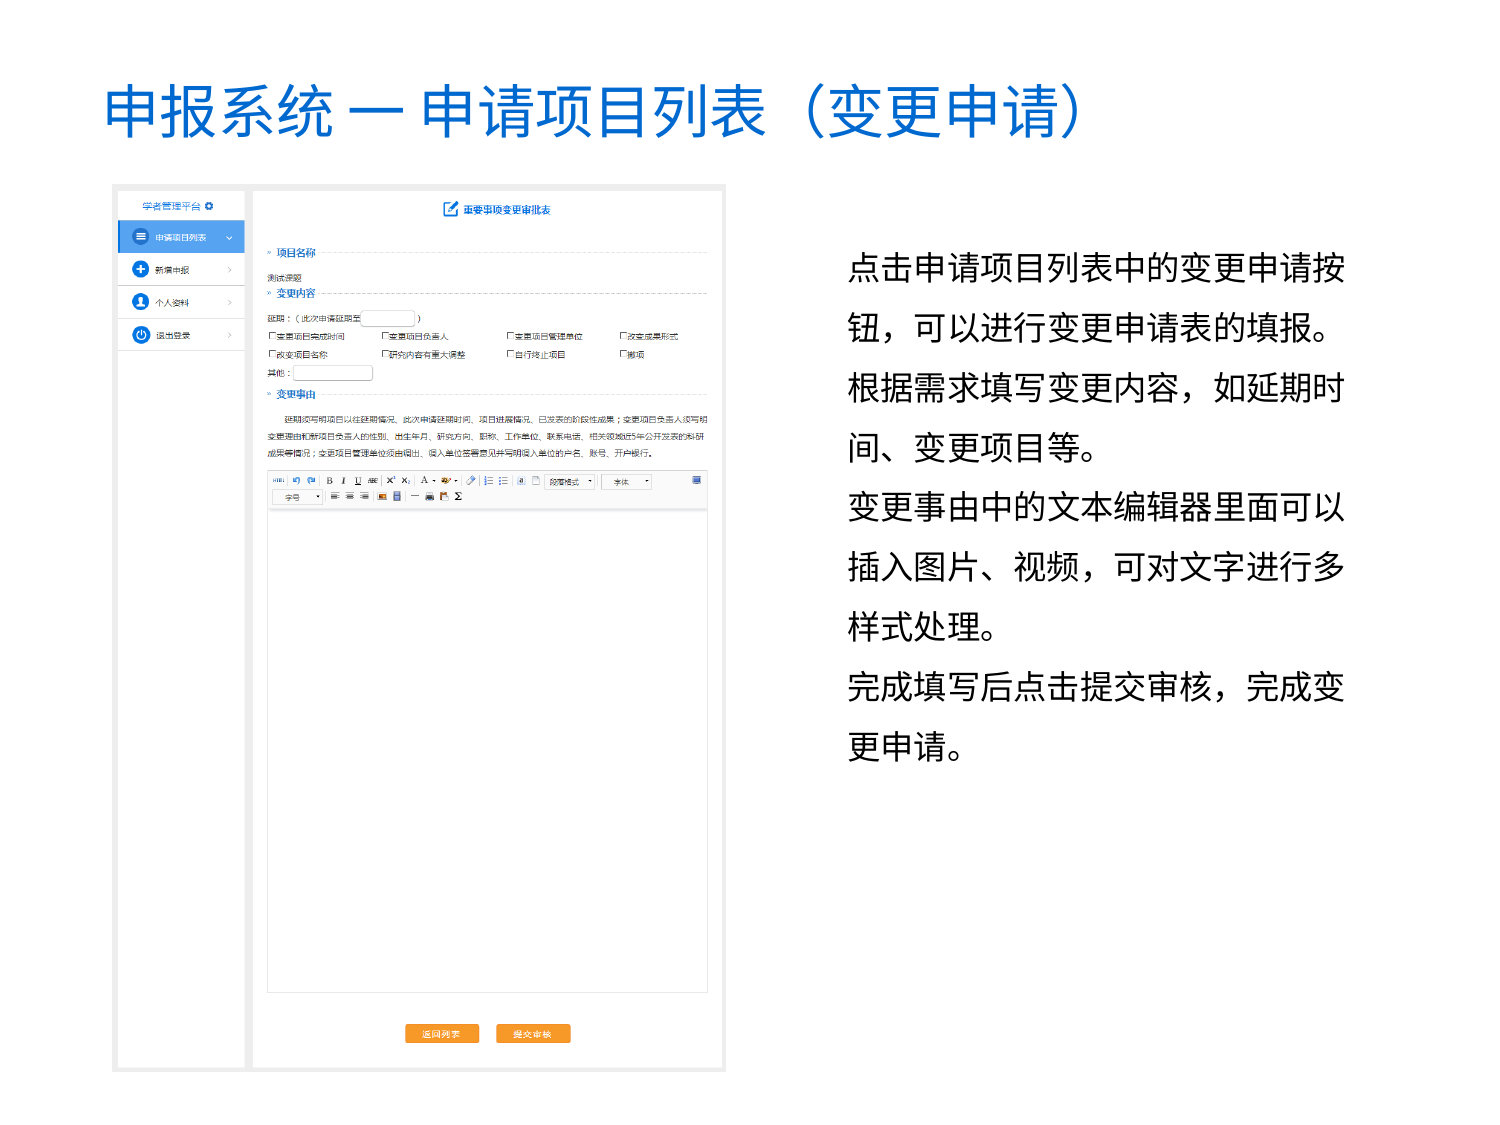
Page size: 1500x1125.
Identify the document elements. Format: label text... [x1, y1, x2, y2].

picture [111, 184, 726, 1072]
text_box 点击申请项目列表中的变更申请按钮，可以进行变更申请表的填报。 根据需求填写变更内容，如延期时间、变更项目等。 变更事由中的文本编辑器里面可以插入图片、视频，可对文字进行多样式处理。 完成填写后点击提交审核，完成变更申请。 [832, 219, 1376, 774]
text_box 申报系统 一 申请项目列表（变更申请） [86, 67, 1133, 153]
